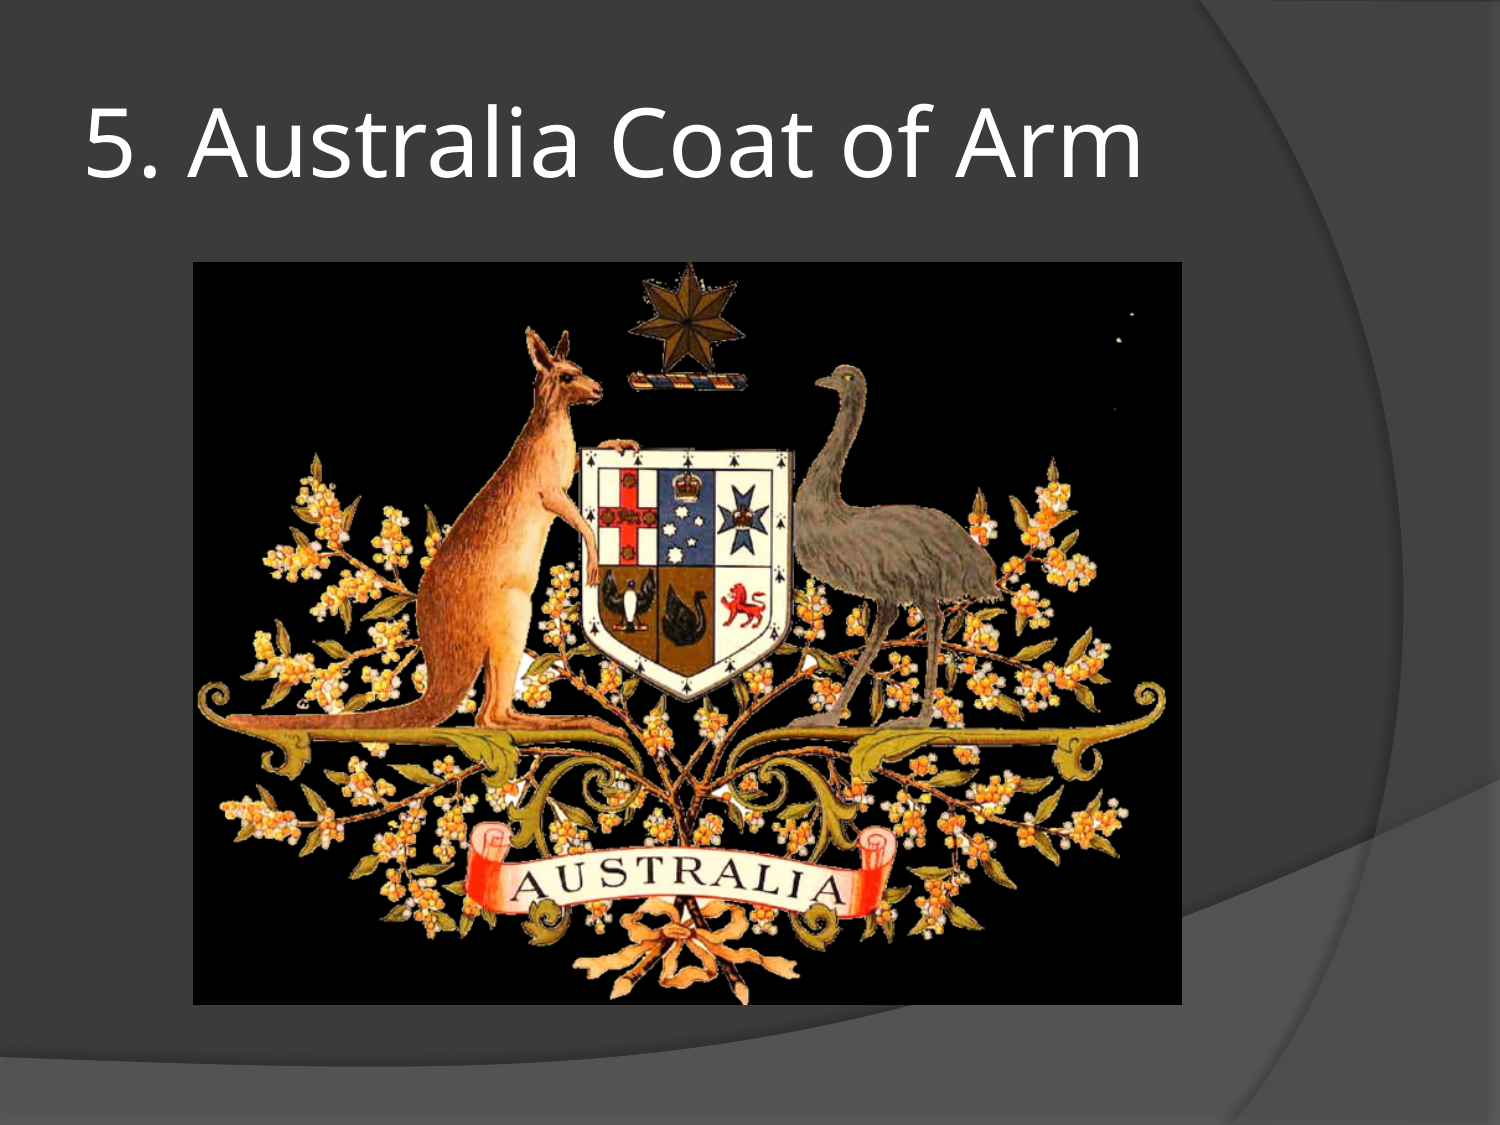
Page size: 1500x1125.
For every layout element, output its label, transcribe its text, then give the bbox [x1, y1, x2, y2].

title 5. Australia Coat of Arm [75, 45, 1300, 233]
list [193, 262, 1182, 1006]
